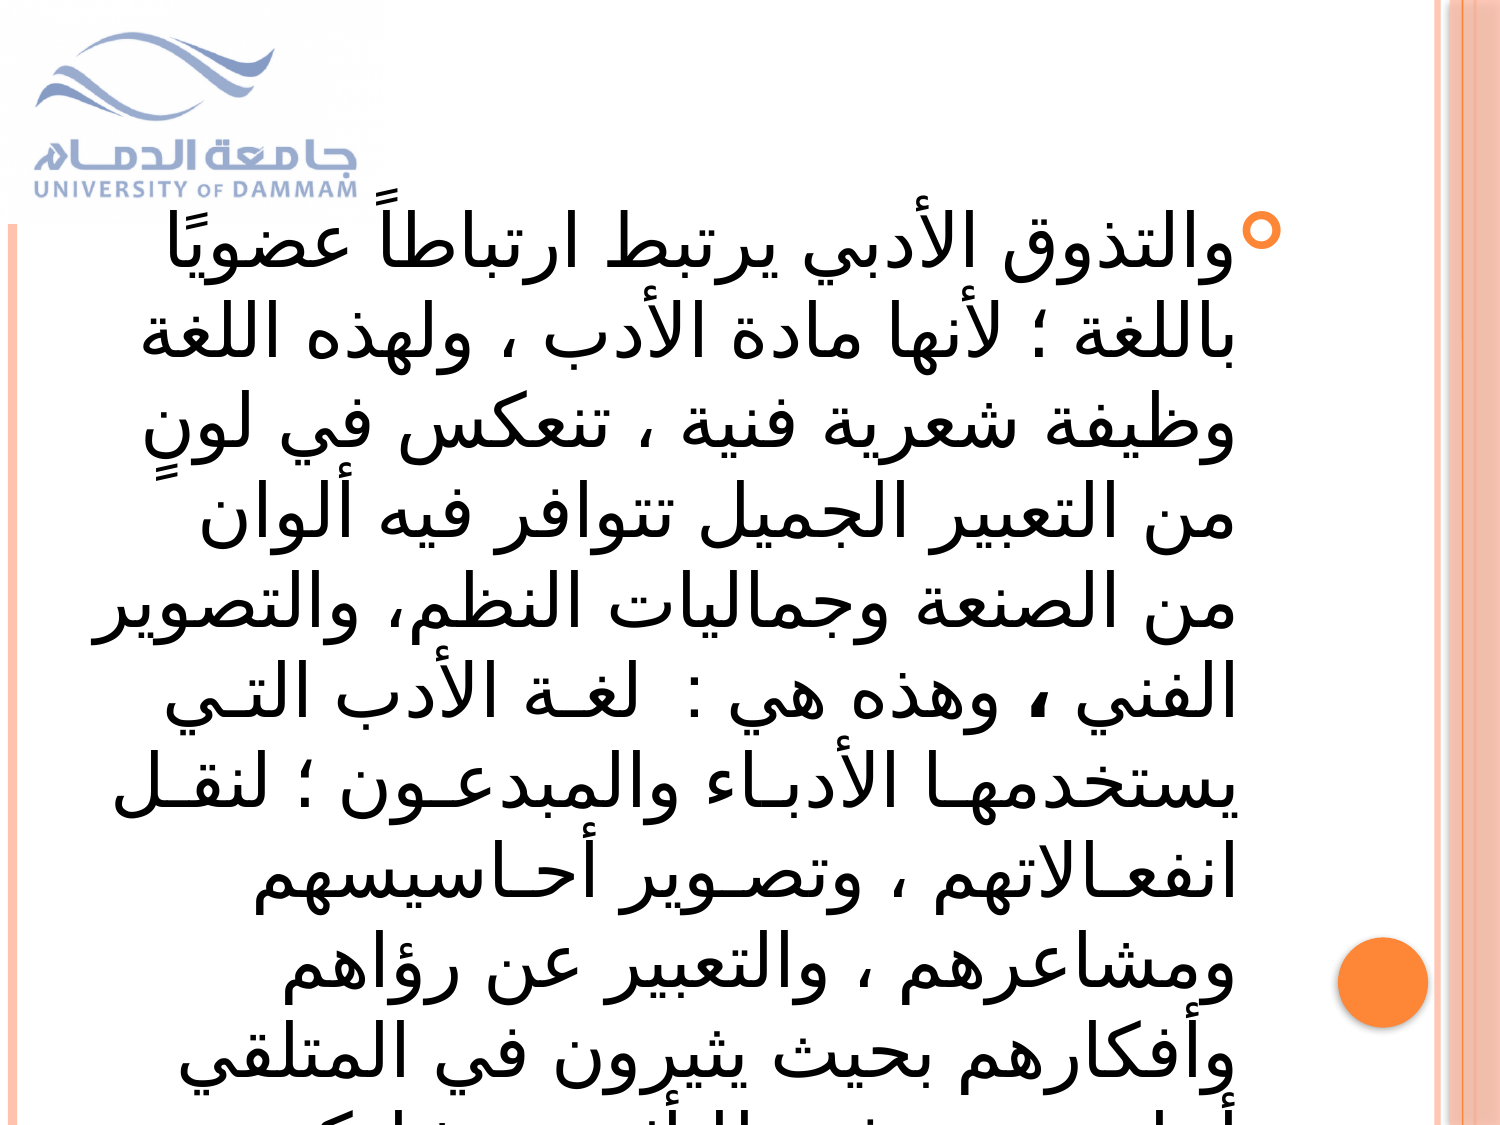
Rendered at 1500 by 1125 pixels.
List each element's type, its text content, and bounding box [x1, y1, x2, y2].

picture [0, 0, 385, 225]
list والتذوق الأدبي يرتبط ارتباطاً عضويًا باللغة ؛ لأنها مادة الأدب ، ولهذه اللغة وظيفة شعرية فنية ، تنعكس في لونٍ من التعبير الجميل تتوافر فيه ألوان من الصنعة وجماليات النظم، والتصوير الفني ، وهذه هي : لغـة الأدب التـي يستخدمهـا الأدبـاء والمبدعـون ؛ لنقـل انفعـالاتهم ، وتصـوير أحـاسيسهم ومشاعرهم ، والتعبير عن رؤاهم وأفكارهم بحيث يثيرون في المتلقي أحاسيس تدفعه للتأثر، ومشاركتهم إبداعهم . [74, 184, 1301, 1063]
